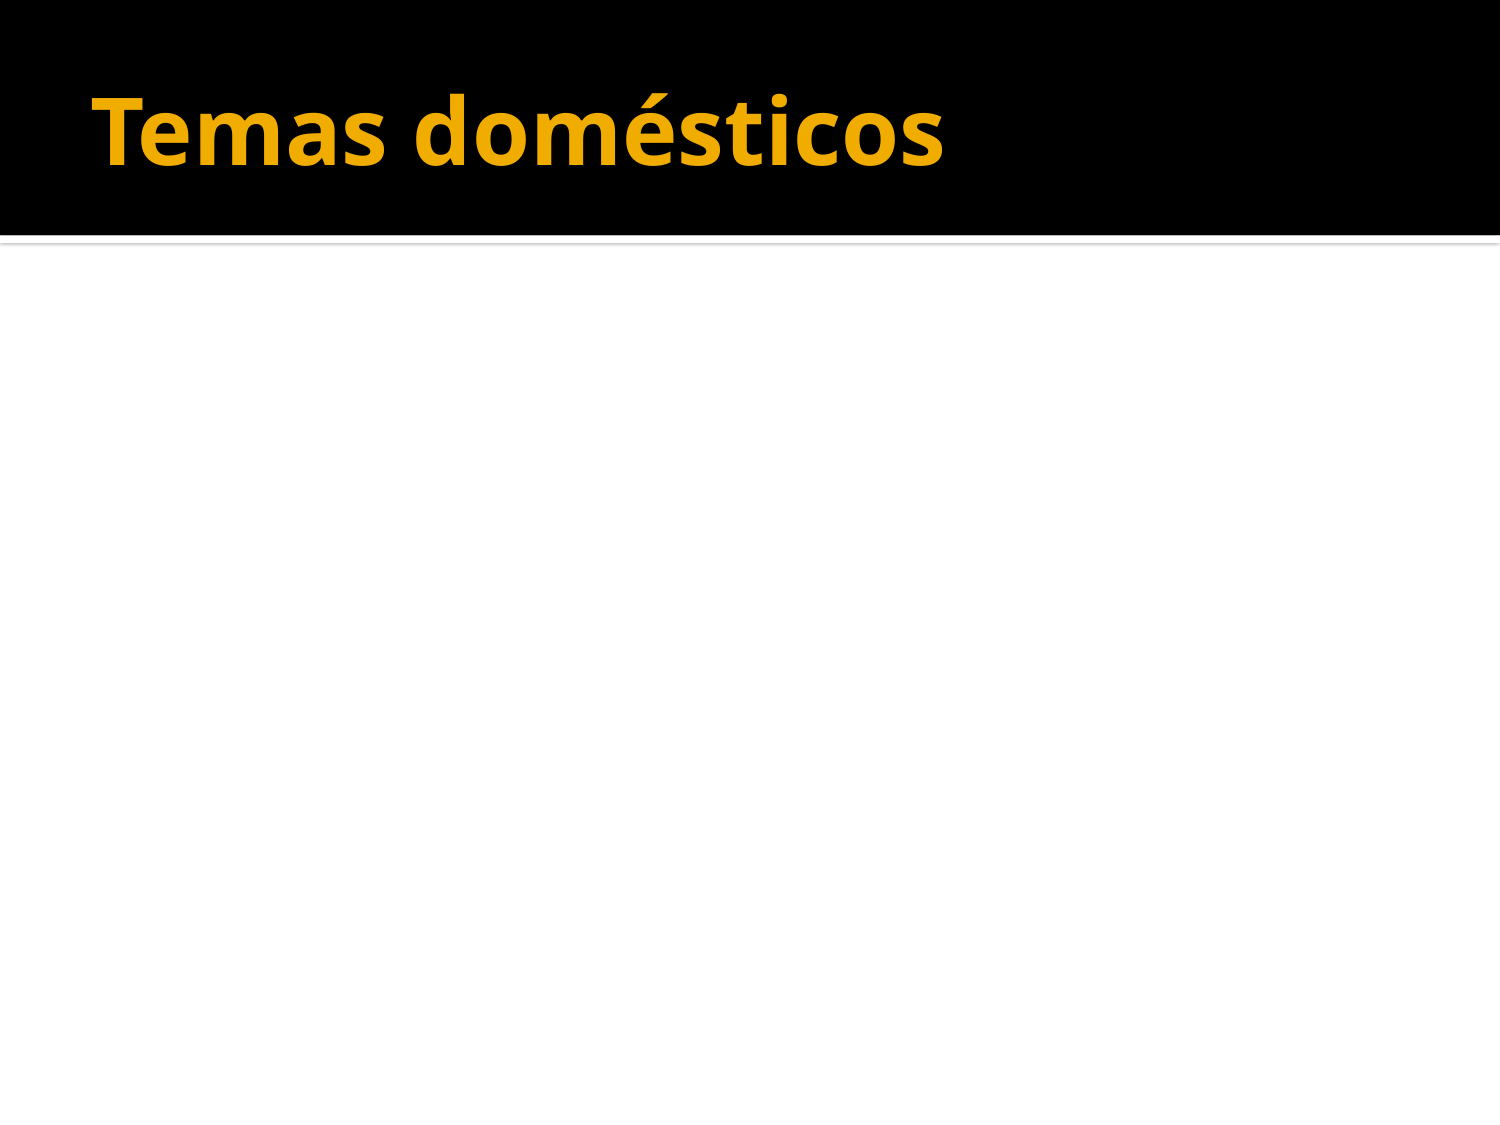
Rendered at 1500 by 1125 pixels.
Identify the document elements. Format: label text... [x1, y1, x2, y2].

title Temas domésticos [75, 25, 1425, 231]
